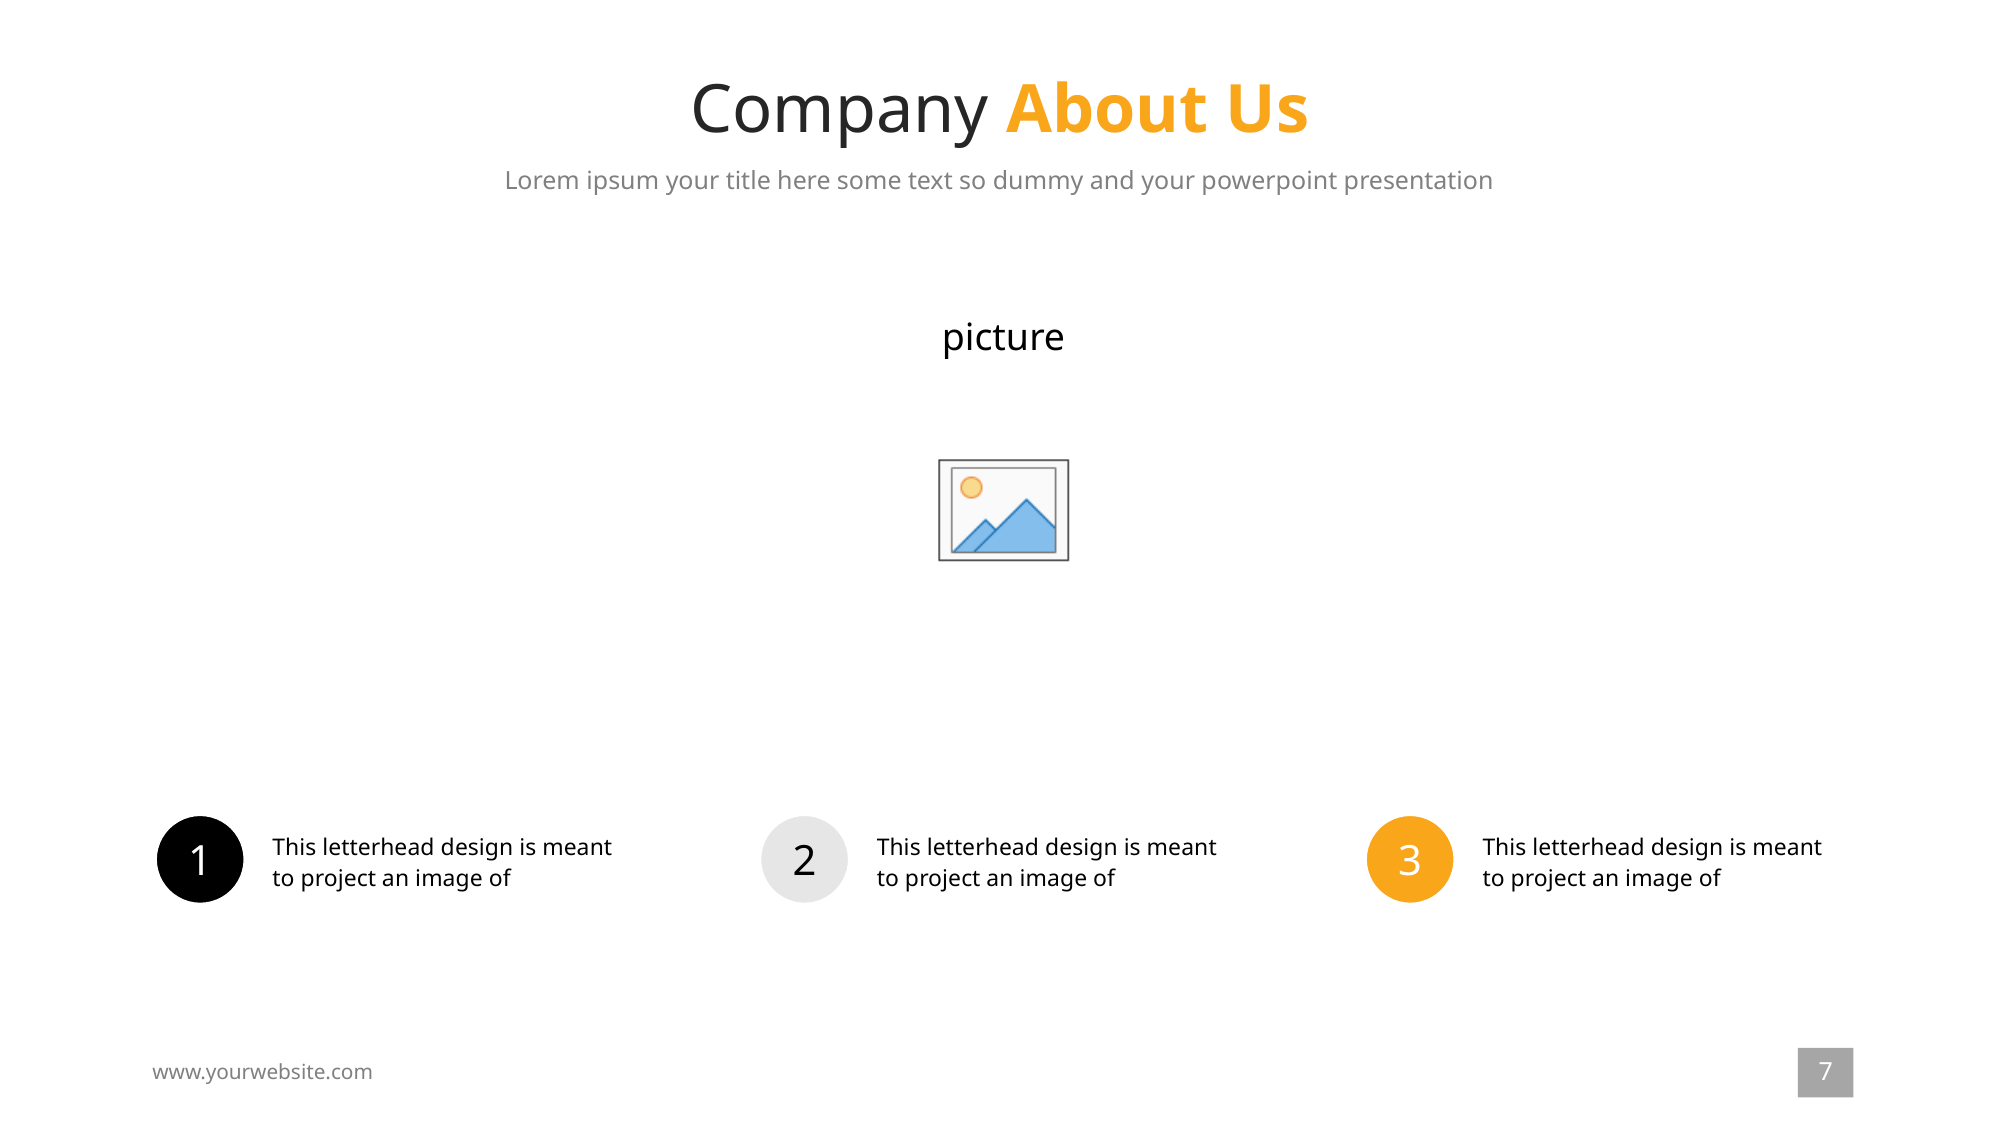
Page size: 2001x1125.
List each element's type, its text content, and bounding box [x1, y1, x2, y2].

slide_number 7 [1788, 1042, 1863, 1103]
footer www.yourwebsite.com [137, 1042, 415, 1103]
title Company About Us [137, 55, 1863, 160]
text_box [155, 814, 1844, 904]
picture [163, 305, 1844, 716]
list Lorem ipsum your title here some text so dummy and your powerpoint presentation [137, 160, 1863, 207]
